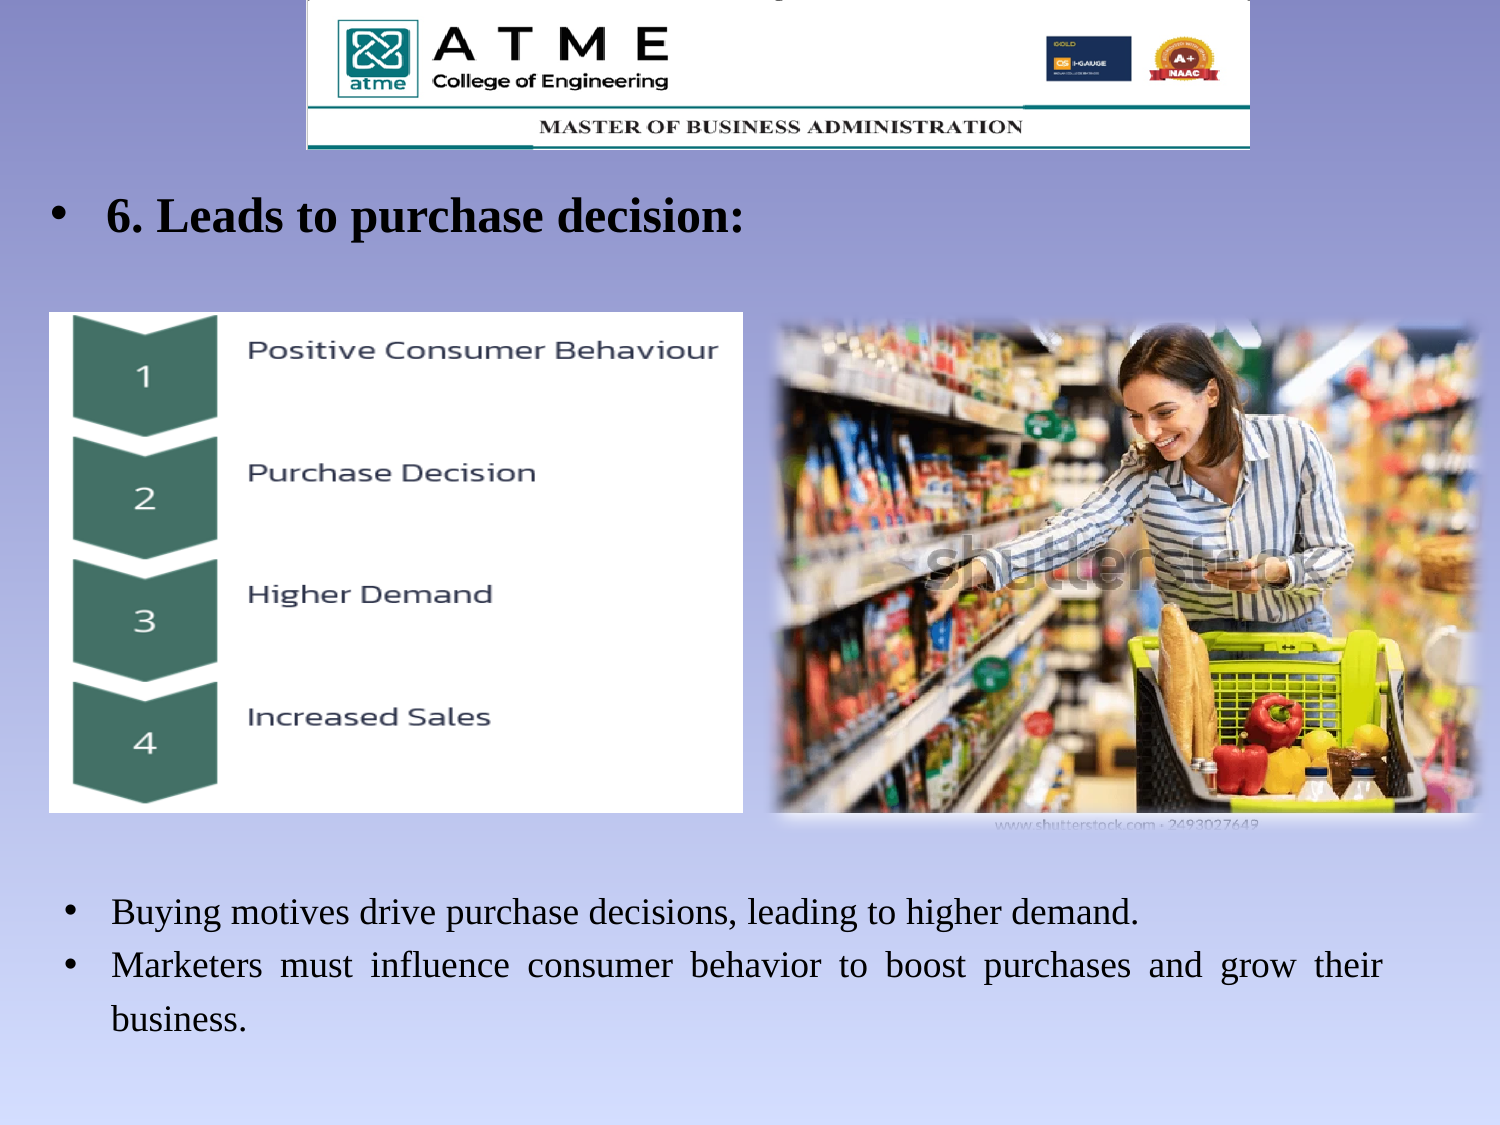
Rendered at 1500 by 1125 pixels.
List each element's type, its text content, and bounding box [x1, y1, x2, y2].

picture [306, 0, 1250, 150]
picture [49, 312, 743, 813]
picture [763, 312, 1489, 835]
list 6. Leads to purchase decision: [34, 174, 1438, 1068]
text_box Buying motives drive purchase decisions, leading to higher demand. Marketers must influence consumer behavior to boost purchases and grow their business. [49, 871, 1400, 1046]
